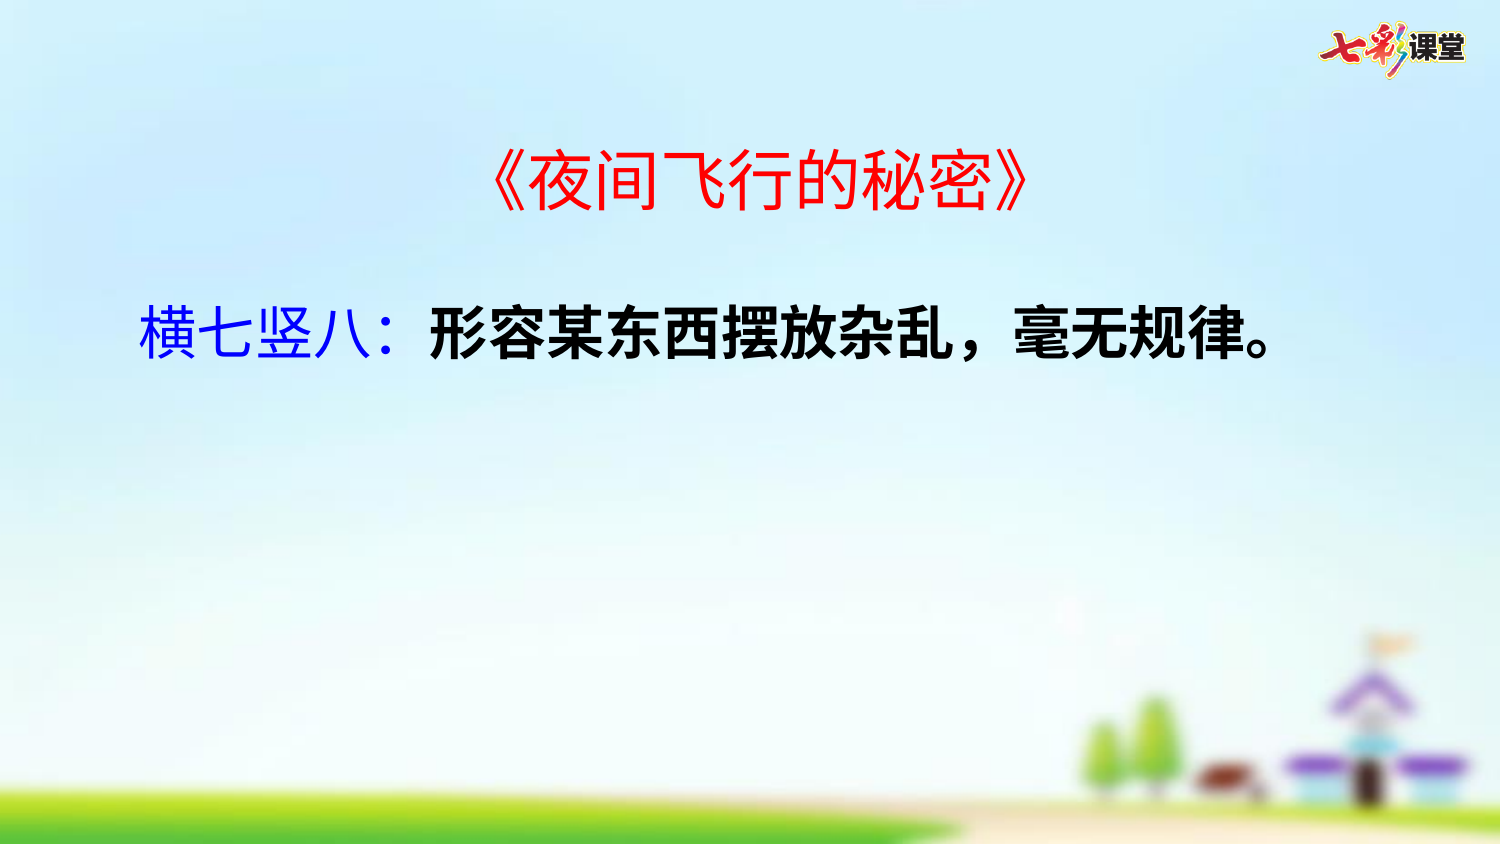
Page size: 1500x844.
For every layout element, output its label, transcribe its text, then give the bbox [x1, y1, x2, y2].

text_box 横七竖八：形容某东西摆放杂乱，毫无规律。 [123, 288, 1412, 374]
picture [0, 0, 1500, 844]
text_box 《夜间飞行的秘密》 [445, 131, 1077, 226]
